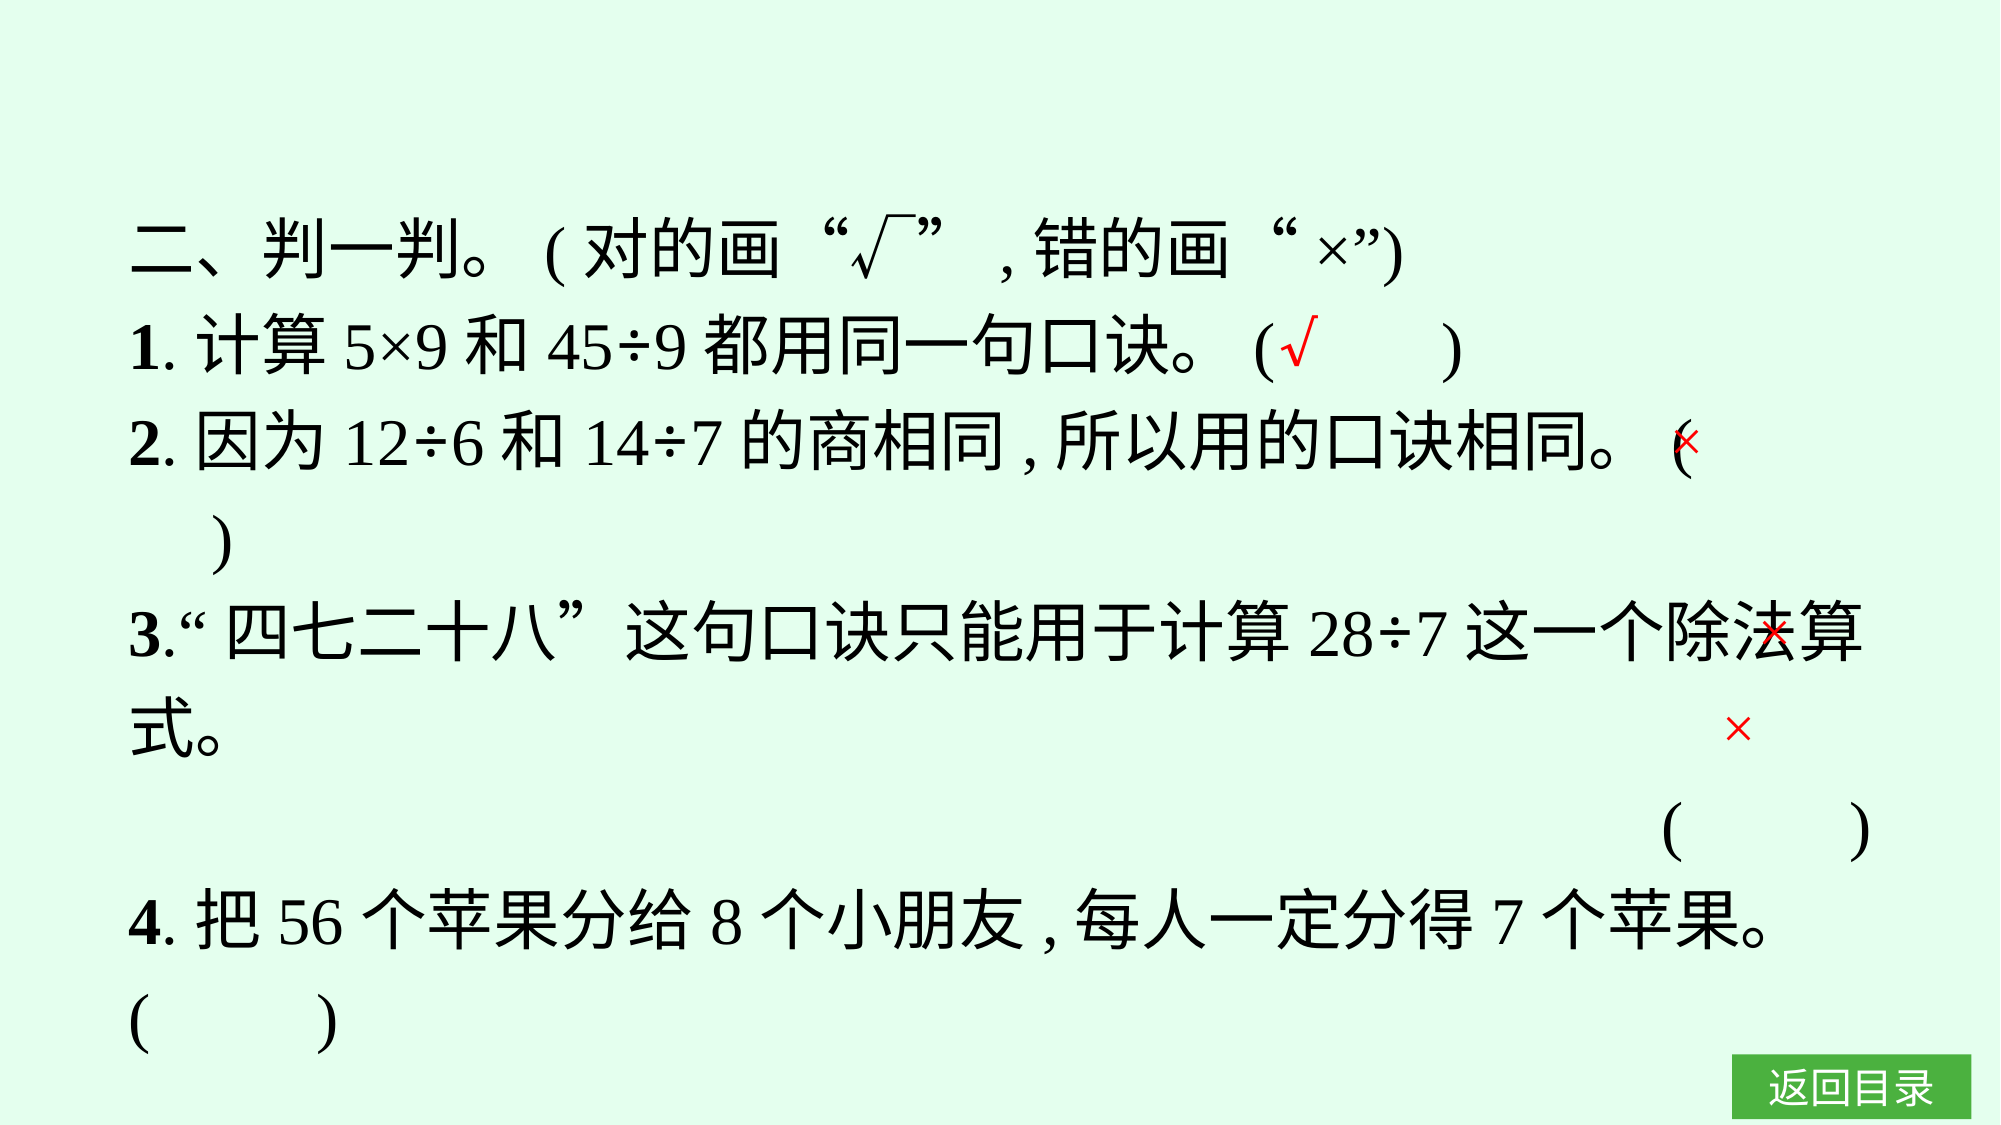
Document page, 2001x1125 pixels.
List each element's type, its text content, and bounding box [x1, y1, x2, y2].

text_box 二、判一判。(对的画“√”,错的画“×”) 1.计算5×9和45÷9都用同一句口诀。( ) 2.因为12÷6和14÷7的商相同,所以用的口诀相同。( ) 3.“四七二十八”这句口诀只能用于计算28÷7这一个除法算式。 ( ) 4.把56个苹果分给8个小朋友,每人一定分得7个苹果。( ) [113, 183, 1887, 1062]
text_box × [1743, 565, 1821, 672]
text_box √ [1262, 275, 1350, 381]
text_box × [1655, 374, 1733, 480]
text_box × [1707, 661, 1785, 768]
